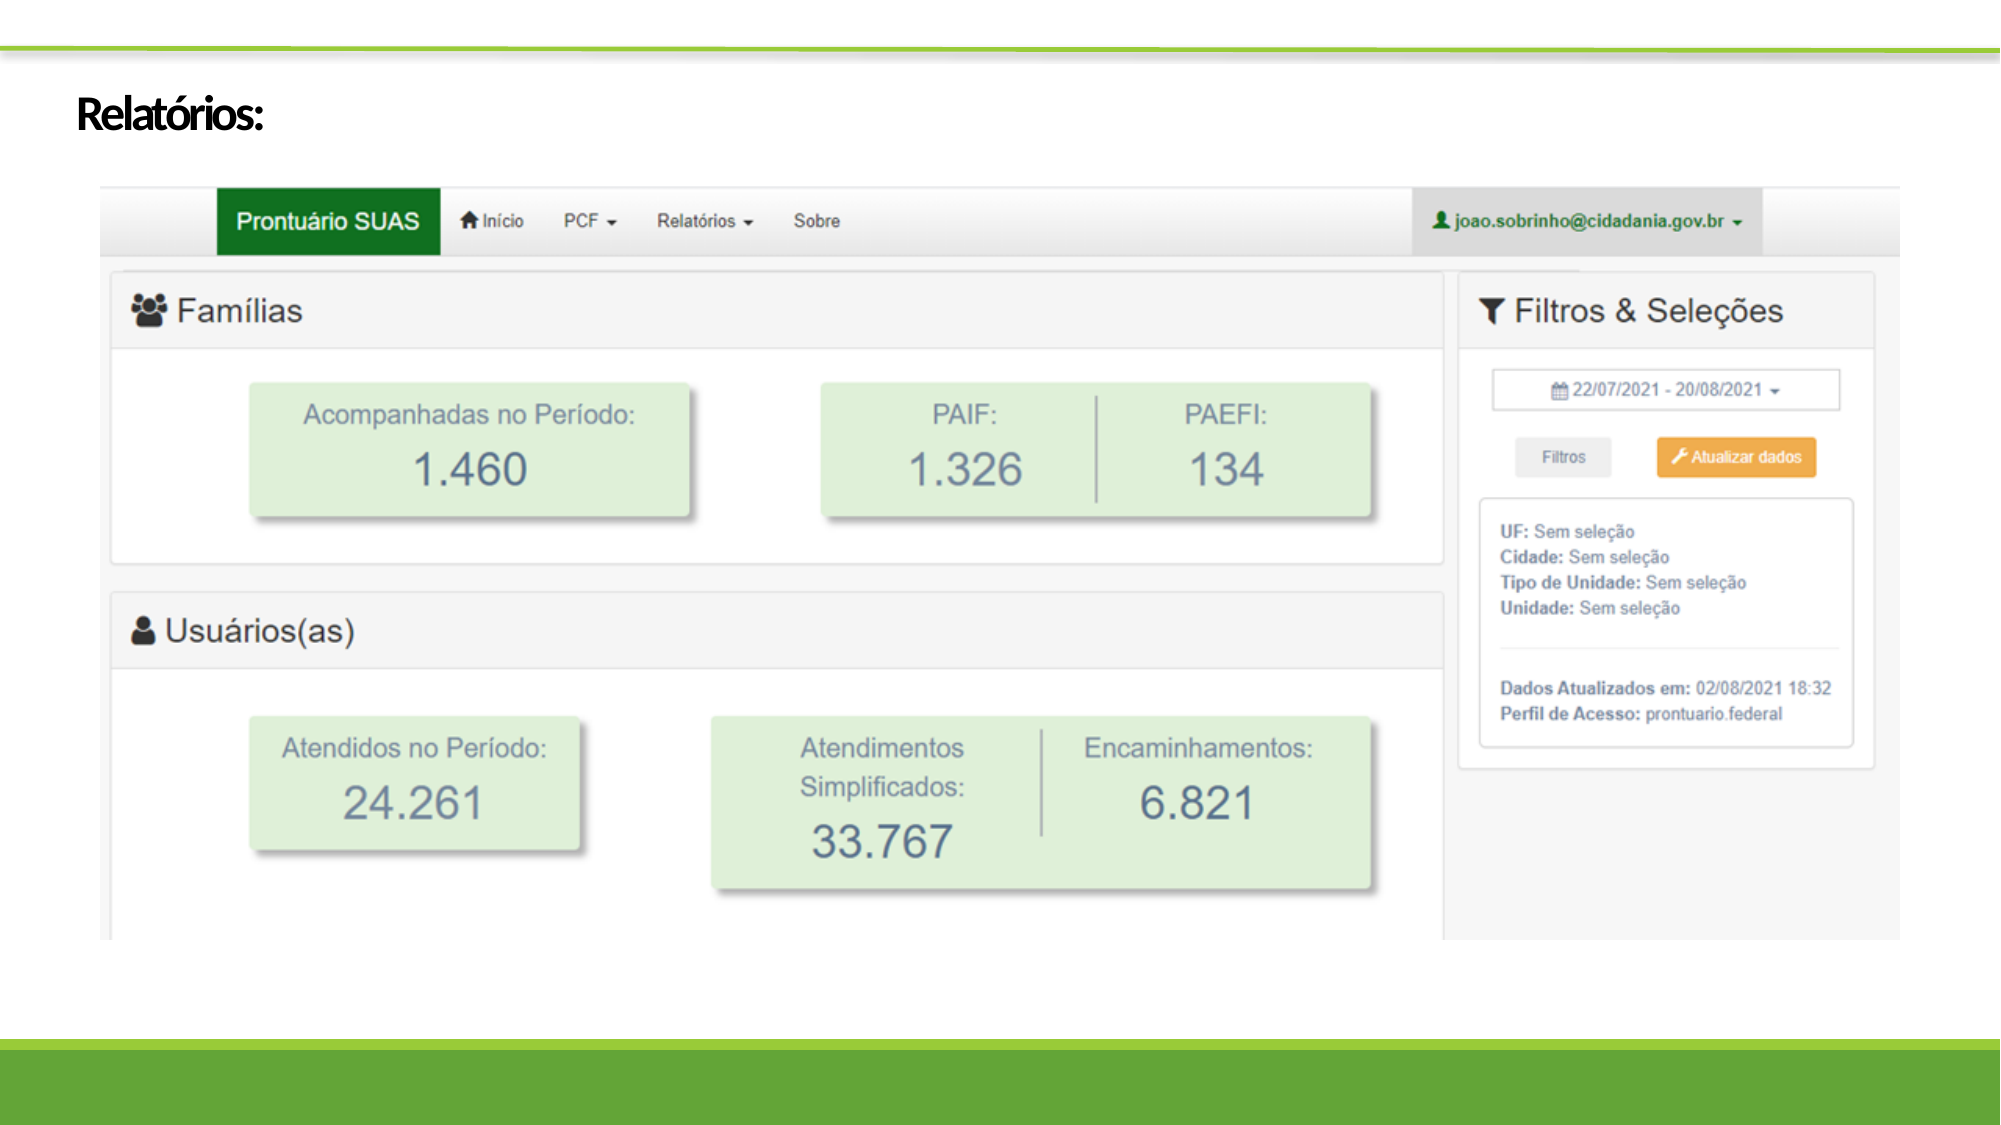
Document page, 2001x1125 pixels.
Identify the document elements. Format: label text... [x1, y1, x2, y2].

text_box Relatórios: [25, 78, 1966, 141]
text_box [0, 45, 2000, 54]
picture [100, 184, 1900, 940]
